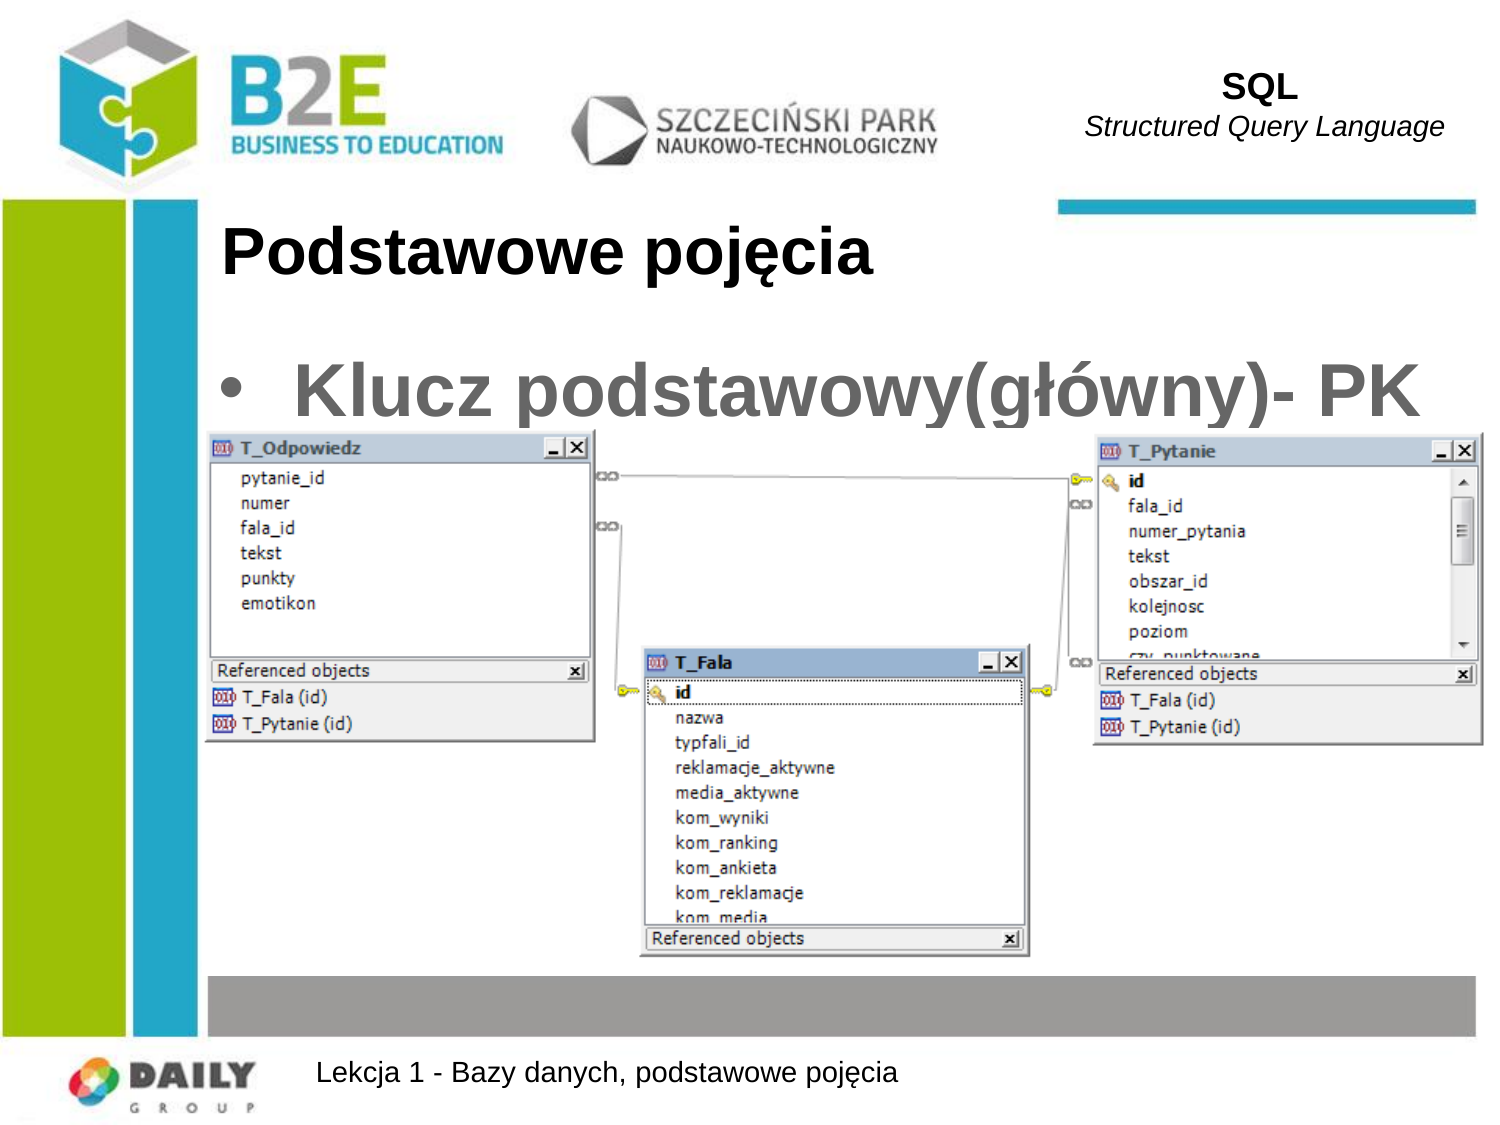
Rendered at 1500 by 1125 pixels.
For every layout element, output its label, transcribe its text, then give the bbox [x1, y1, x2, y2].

text_box Lekcja 1 - Bazy danych, podstawowe pojęcia [301, 1046, 1034, 1096]
picture [0, 0, 1500, 1125]
subtitle Klucz podstawowy(główny)- PK [204, 326, 1459, 427]
text_box SQL Structured Query Language [1069, 54, 1461, 150]
title Podstawowe pojęcia [206, 174, 1400, 303]
